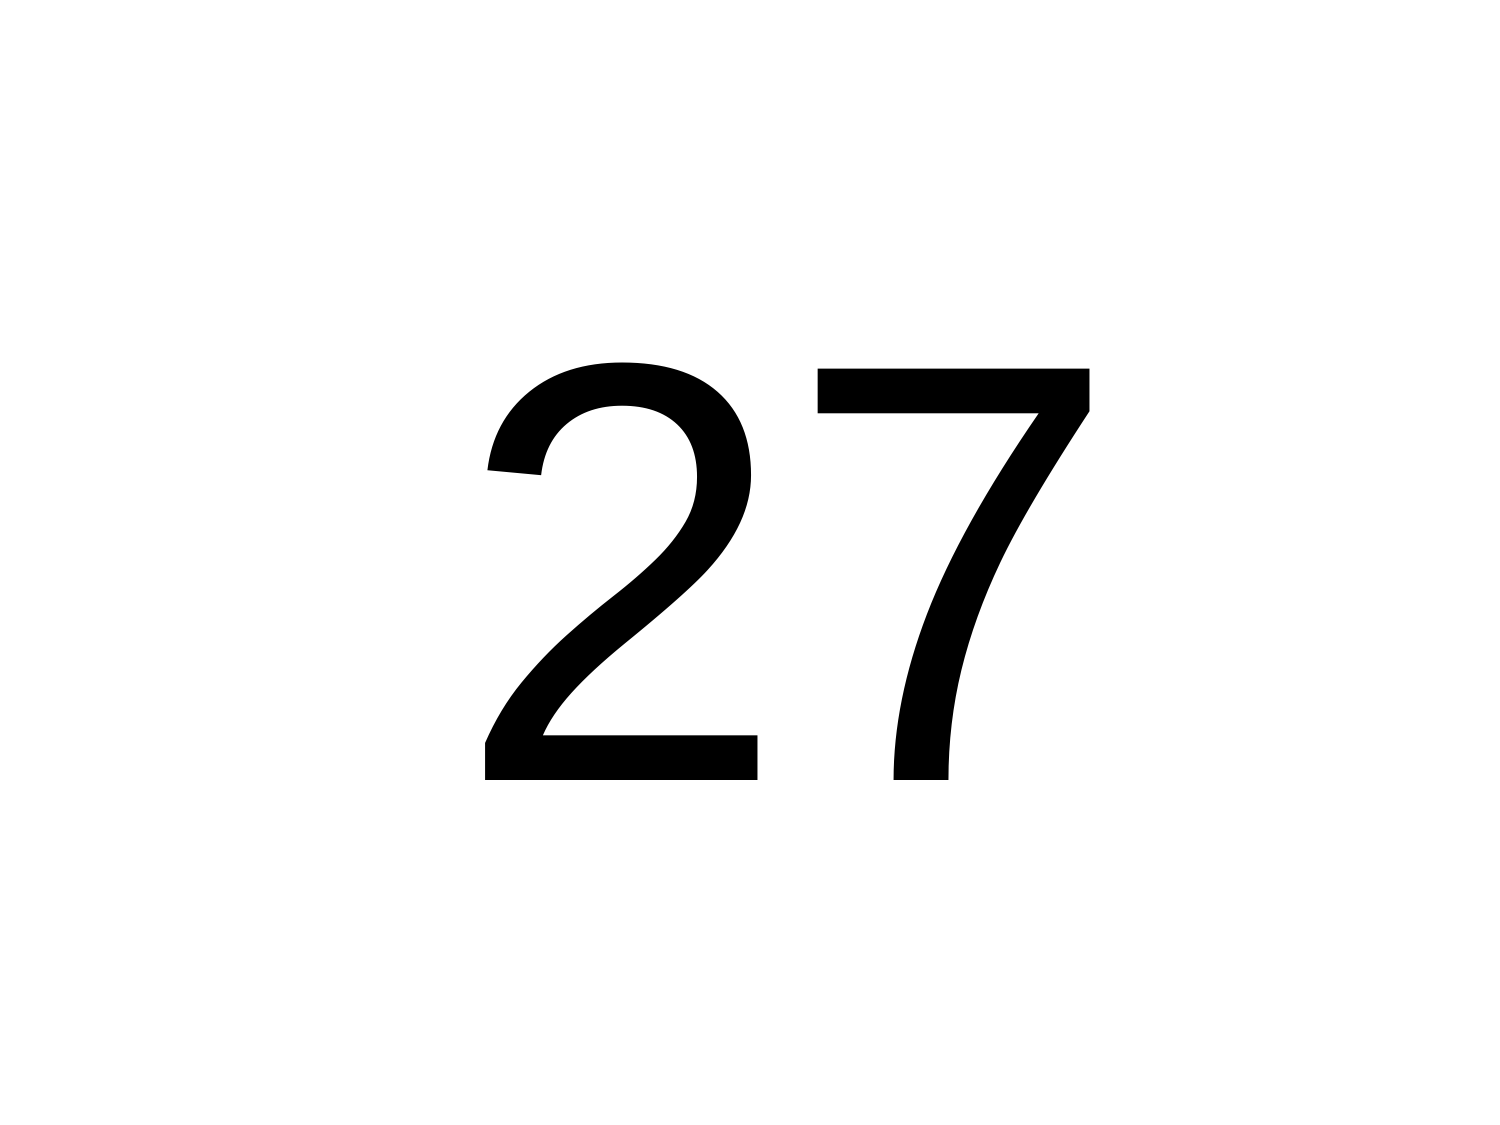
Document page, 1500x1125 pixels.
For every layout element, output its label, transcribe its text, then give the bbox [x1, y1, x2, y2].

text_box 27 [237, 174, 1338, 908]
